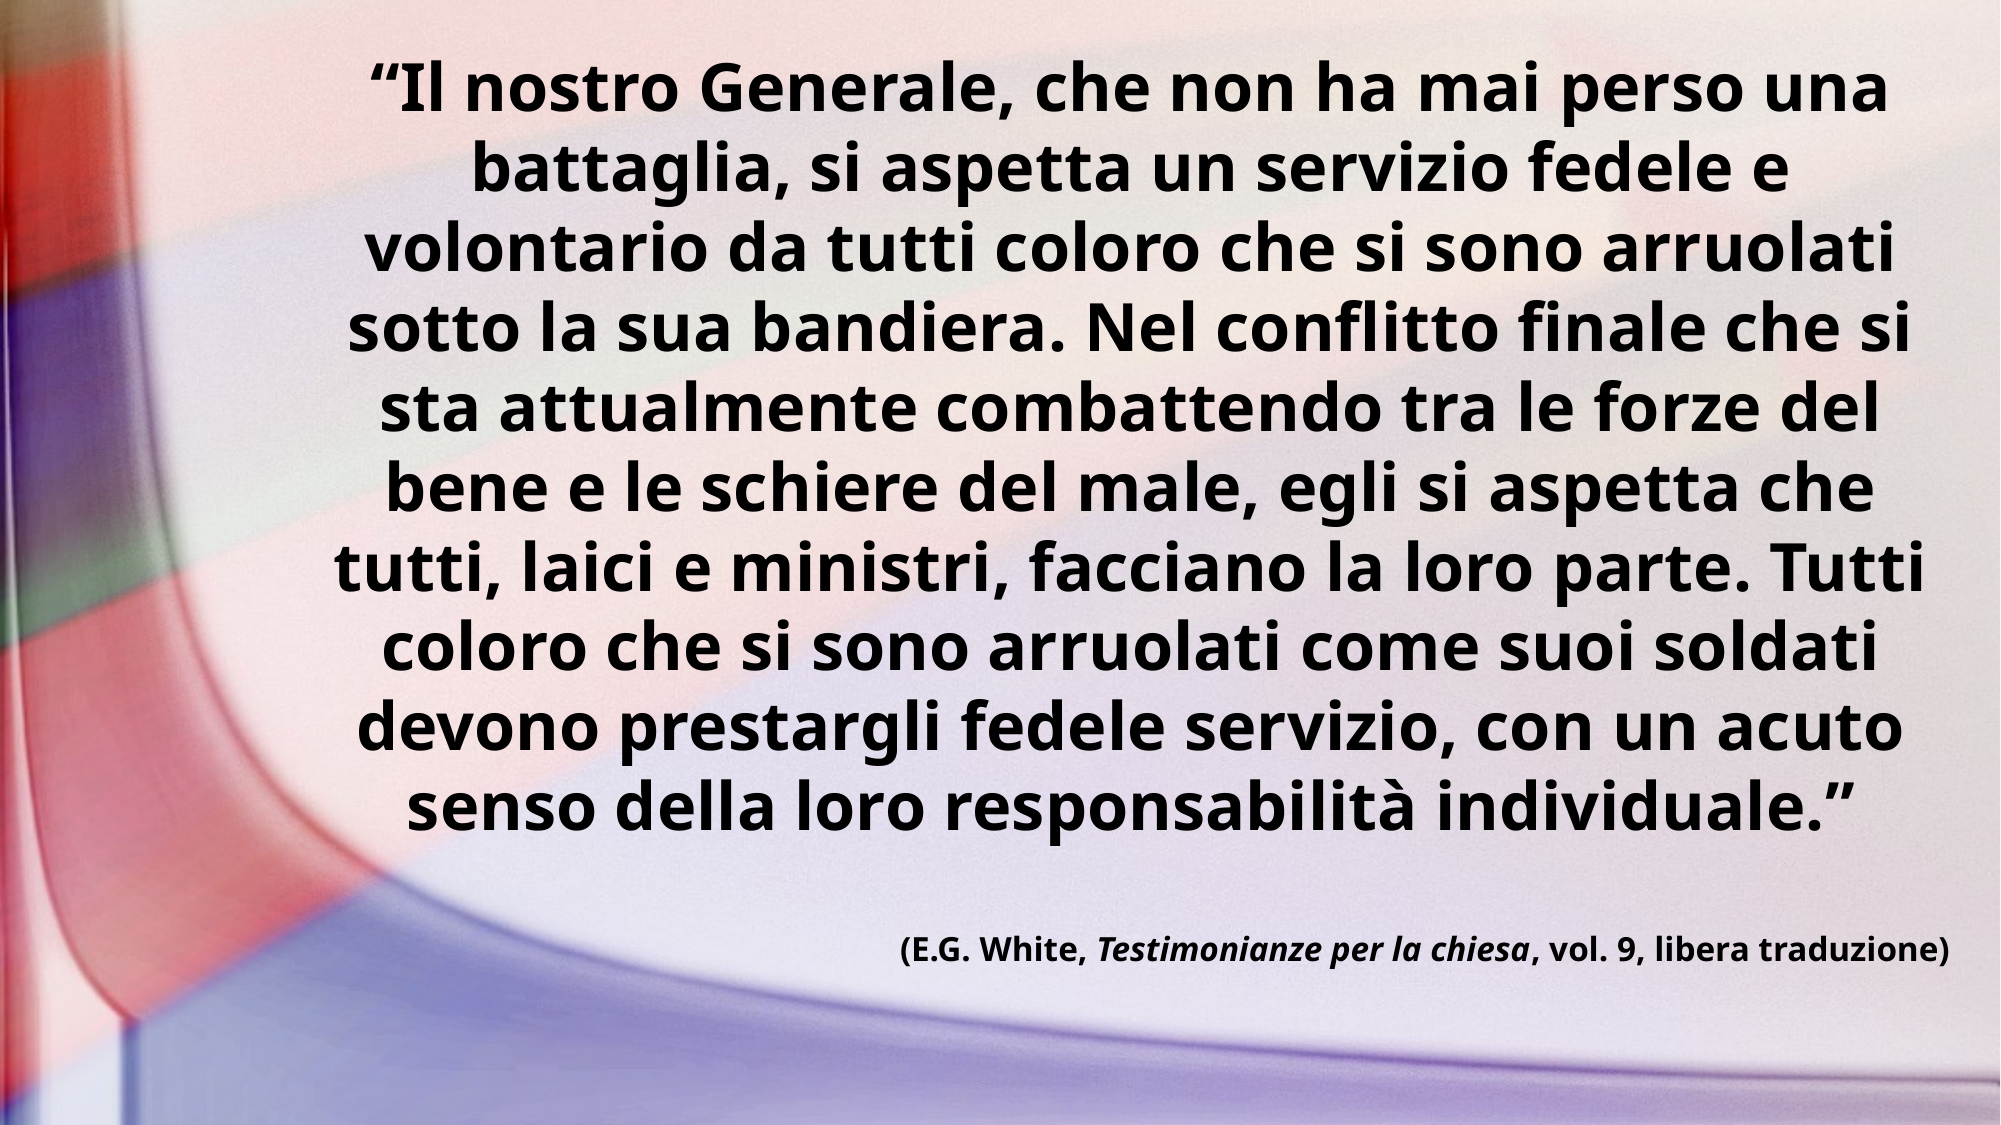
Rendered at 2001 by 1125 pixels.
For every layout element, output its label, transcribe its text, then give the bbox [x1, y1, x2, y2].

text_box (E.G. White, Testimonianze per la chiesa, vol. 9, libera traduzione) [885, 920, 1966, 976]
picture [0, 0, 2001, 1125]
text_box “Il nostro Generale, che non ha mai perso una battaglia, si aspetta un servizio fedele e volontario da tutti coloro che si sono arruolati sotto la sua bandiera. Nel conflitto finale che si sta attualmente combattendo tra le forze del bene e le schiere del male, egli si aspetta che tutti, laici e ministri, facciano la loro parte. Tutti coloro che si sono arruolati come suoi soldati devono prestargli fedele servizio, con un acuto senso della loro responsabilità individuale.” [290, 37, 1972, 852]
